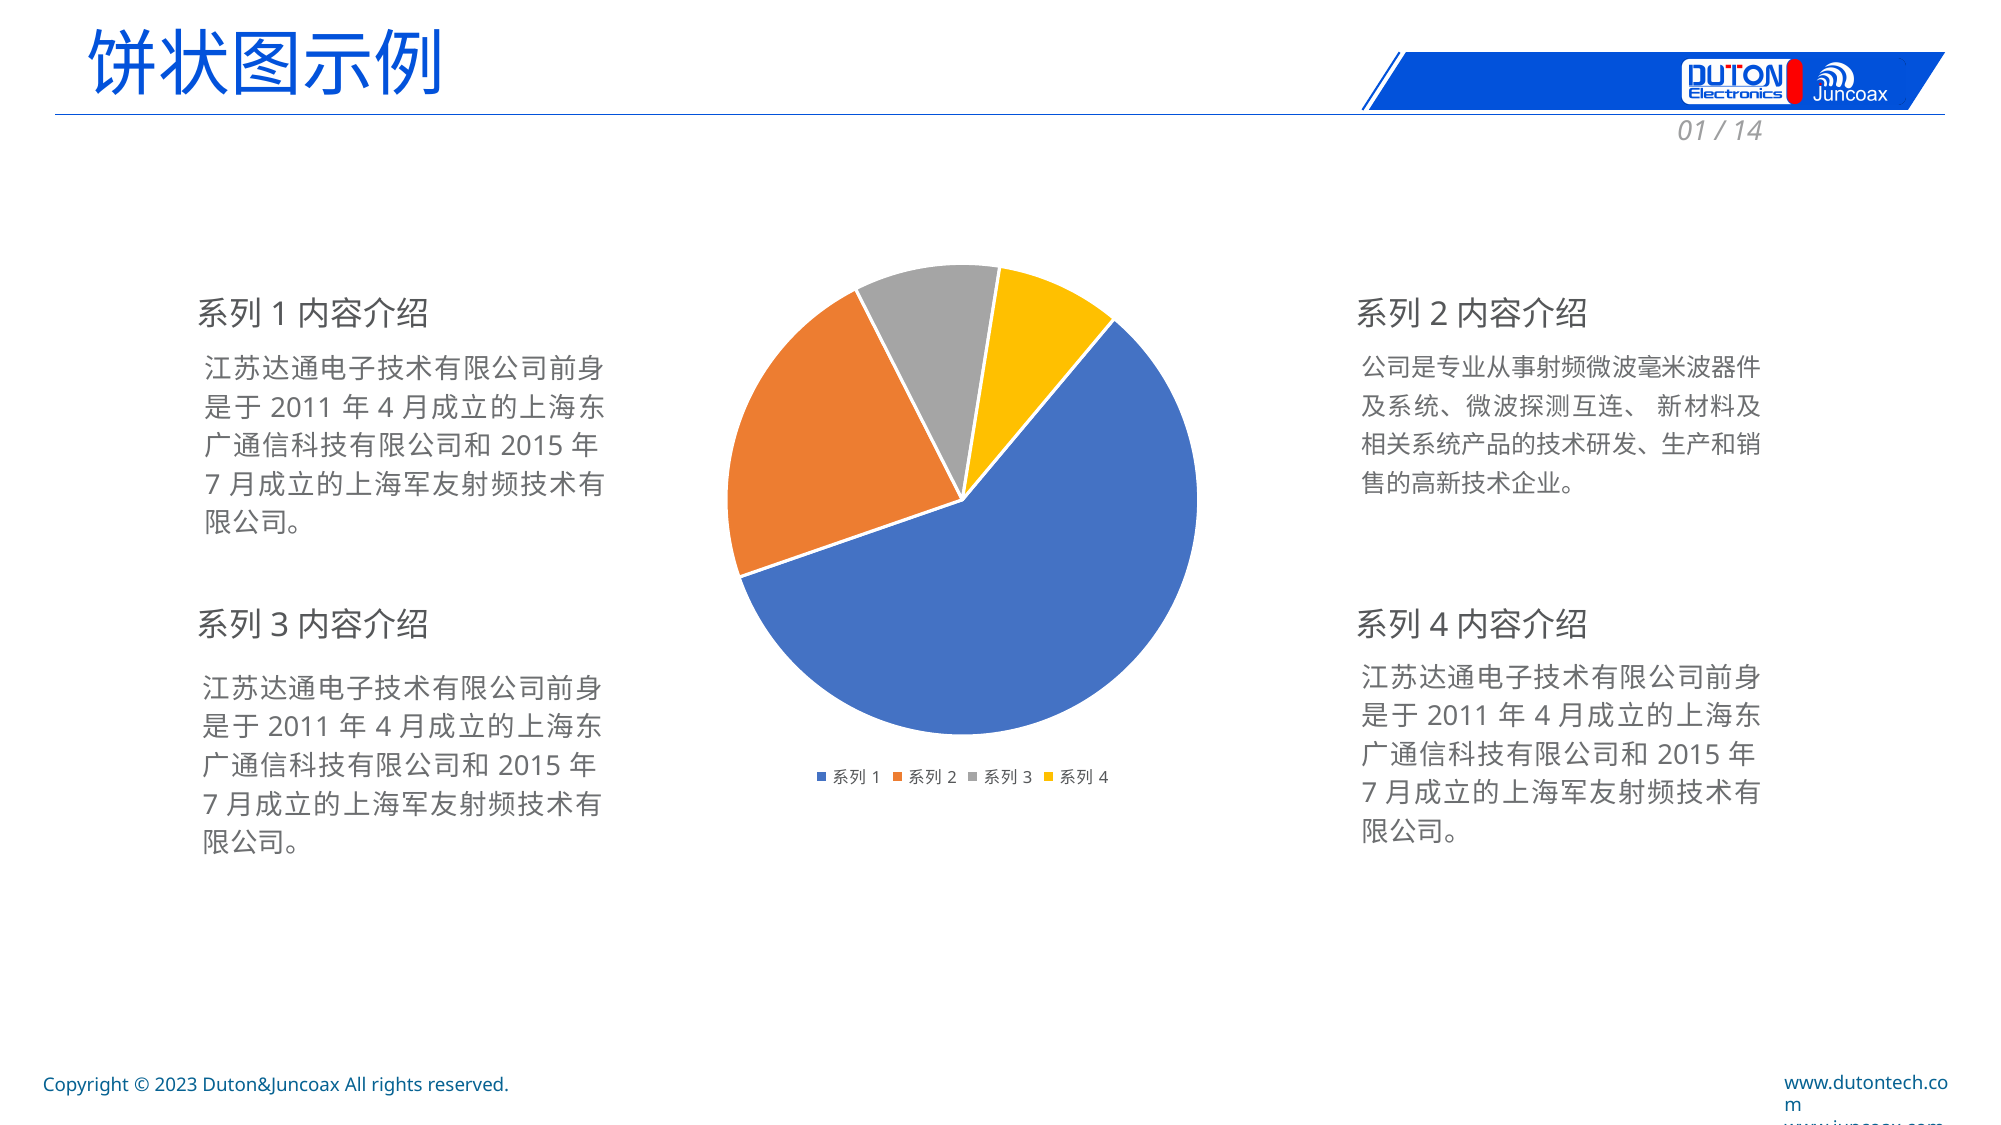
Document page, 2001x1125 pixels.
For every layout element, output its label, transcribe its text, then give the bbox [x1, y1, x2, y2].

chart [677, 252, 1248, 795]
text_box 江苏达通电子技术有限公司前身是于2011年4月成立的上海东广通信科技有限公司和2015年7月成立的上海军友射频技术有限公司。 [1346, 646, 1777, 855]
text_box 江苏达通电子技术有限公司前身是于2011年4月成立的上海东广通信科技有限公司和2015年7月成立的上海军友射频技术有限公司。 [187, 657, 618, 866]
picture [1681, 58, 1906, 105]
text_box 系列1内容介绍 [181, 285, 445, 340]
text_box 系列3内容介绍 [181, 596, 445, 651]
text_box 江苏达通电子技术有限公司前身是于2011年4月成立的上海东广通信科技有限公司和2015年7月成立的上海军友射频技术有限公司。 [190, 338, 621, 546]
text_box 系列2内容介绍 [1340, 285, 1604, 340]
text_box 01 / 14 [1585, 111, 1777, 154]
text_box 饼状图示例 [72, 24, 830, 112]
text_box 公司是专业从事射频微波毫米波器件及系统、微波探测互连、 新材料及相关系统产品的技术研发、生产和销售的高新技术企业。 [1346, 335, 1777, 505]
text_box 系列4内容介绍 [1340, 596, 1604, 651]
picture [135, 1077, 149, 1091]
